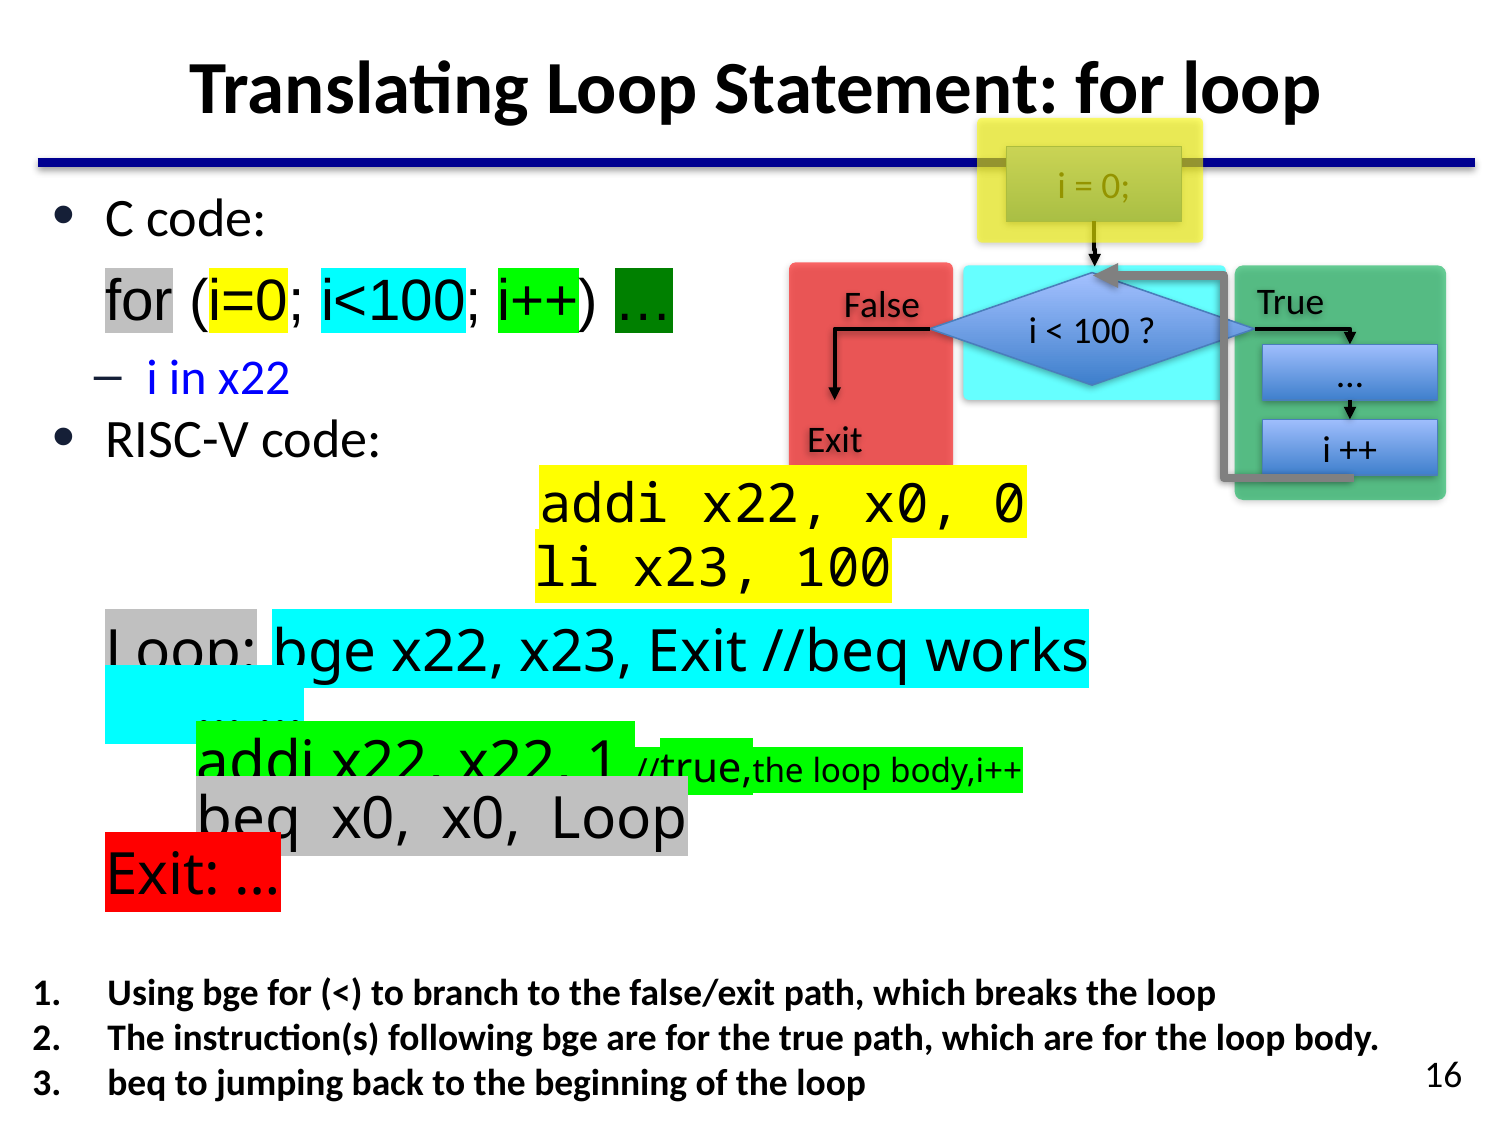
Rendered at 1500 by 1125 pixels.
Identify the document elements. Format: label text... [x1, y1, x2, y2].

title Translating Loop Statement: for loop [37, 24, 1475, 143]
text_box [976, 116, 1204, 244]
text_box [746, 262, 1117, 476]
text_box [1122, 245, 1326, 508]
text_box Using bge for (<) to branch to the false/exit path, which breaks the loop The instruction(s) following bge are for the true path, which are for the loop body. beq to jumping back to the beginning of the loop [17, 960, 1500, 1111]
list C code: for (i=0; i<100; i++) … i in x22 RISC-V code: addi x22, x0, 0 li x23, 100 Loop: bge x22, x23, Exit //beq works … … addi x22, x22, 1 //true,the loop body,i++ beq x0, x0, Loop Exit: … [37, 187, 1483, 960]
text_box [1330, 262, 1438, 476]
